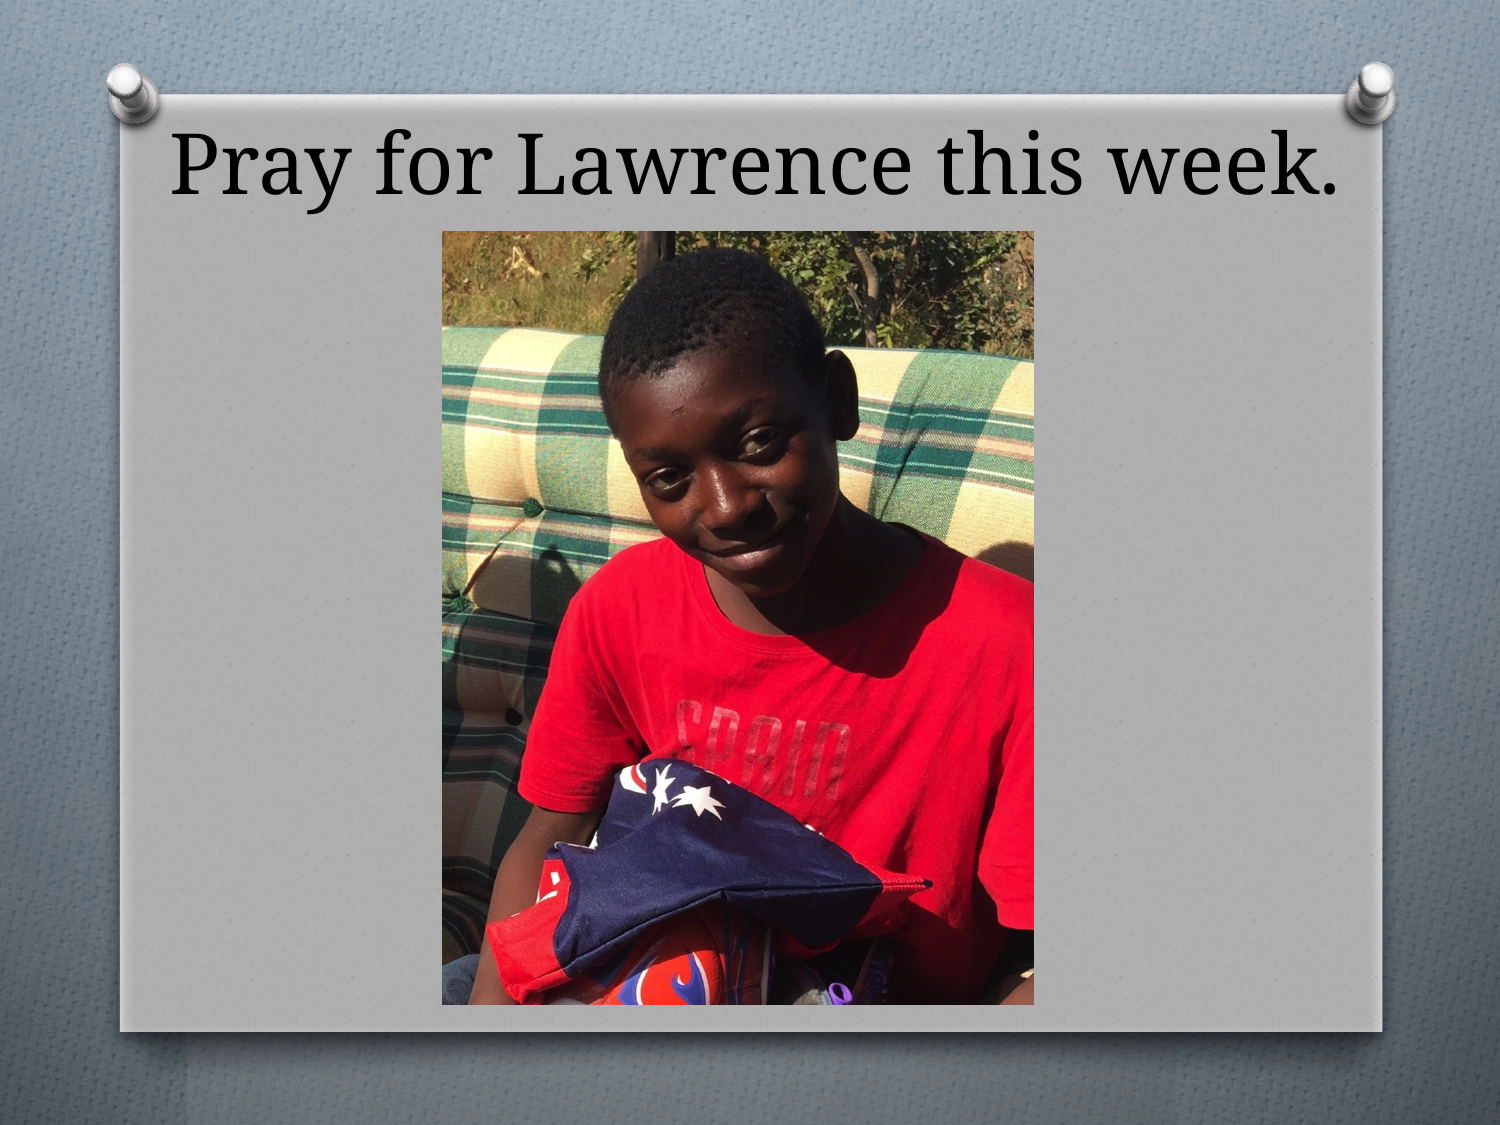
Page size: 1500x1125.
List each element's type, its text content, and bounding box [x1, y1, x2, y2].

picture [442, 231, 1034, 1005]
picture [1317, 35, 1439, 151]
picture [75, 29, 198, 147]
title Pray for Lawrence this week. [147, 101, 1365, 220]
